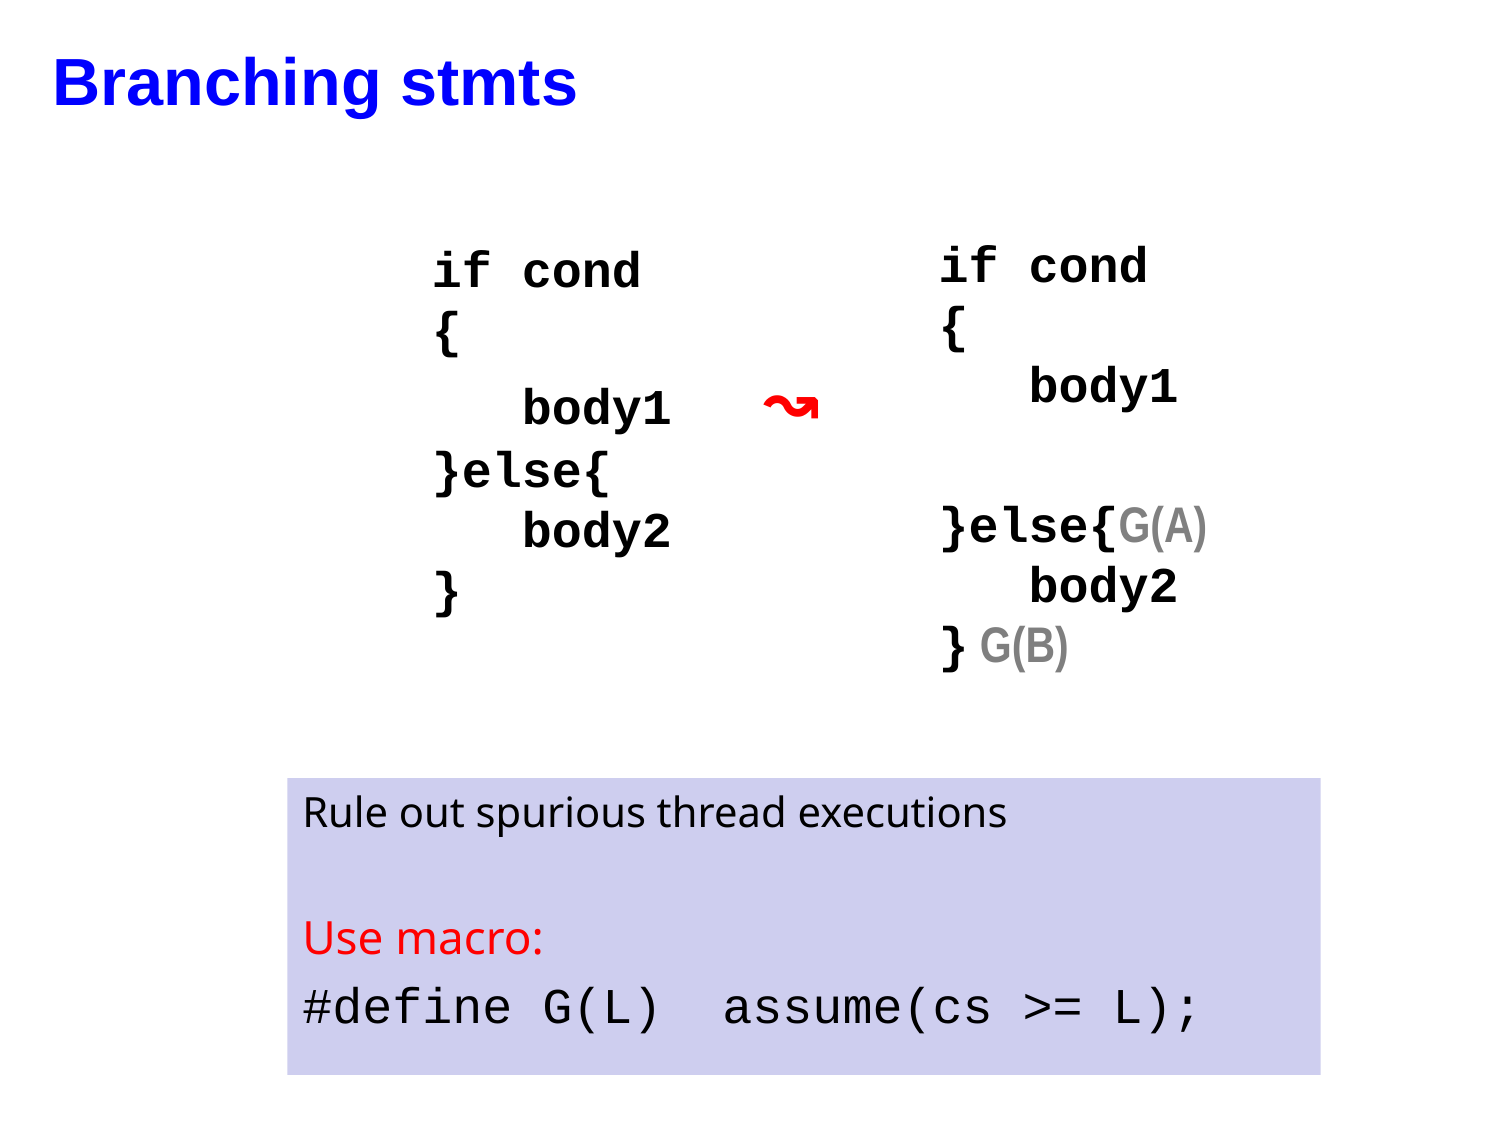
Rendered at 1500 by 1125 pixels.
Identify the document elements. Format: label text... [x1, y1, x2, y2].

text_box if cond { body1 ↝ }else{ body2 } [417, 230, 838, 685]
text_box if cond { body1 ↝ }else{G(A) body2 } G(B) [923, 224, 1307, 740]
text_box Rule out spurious thread executions Use macro: #define G(L) assume(cs >= L); [287, 778, 1321, 1075]
title Branching stmts [37, 19, 1476, 138]
